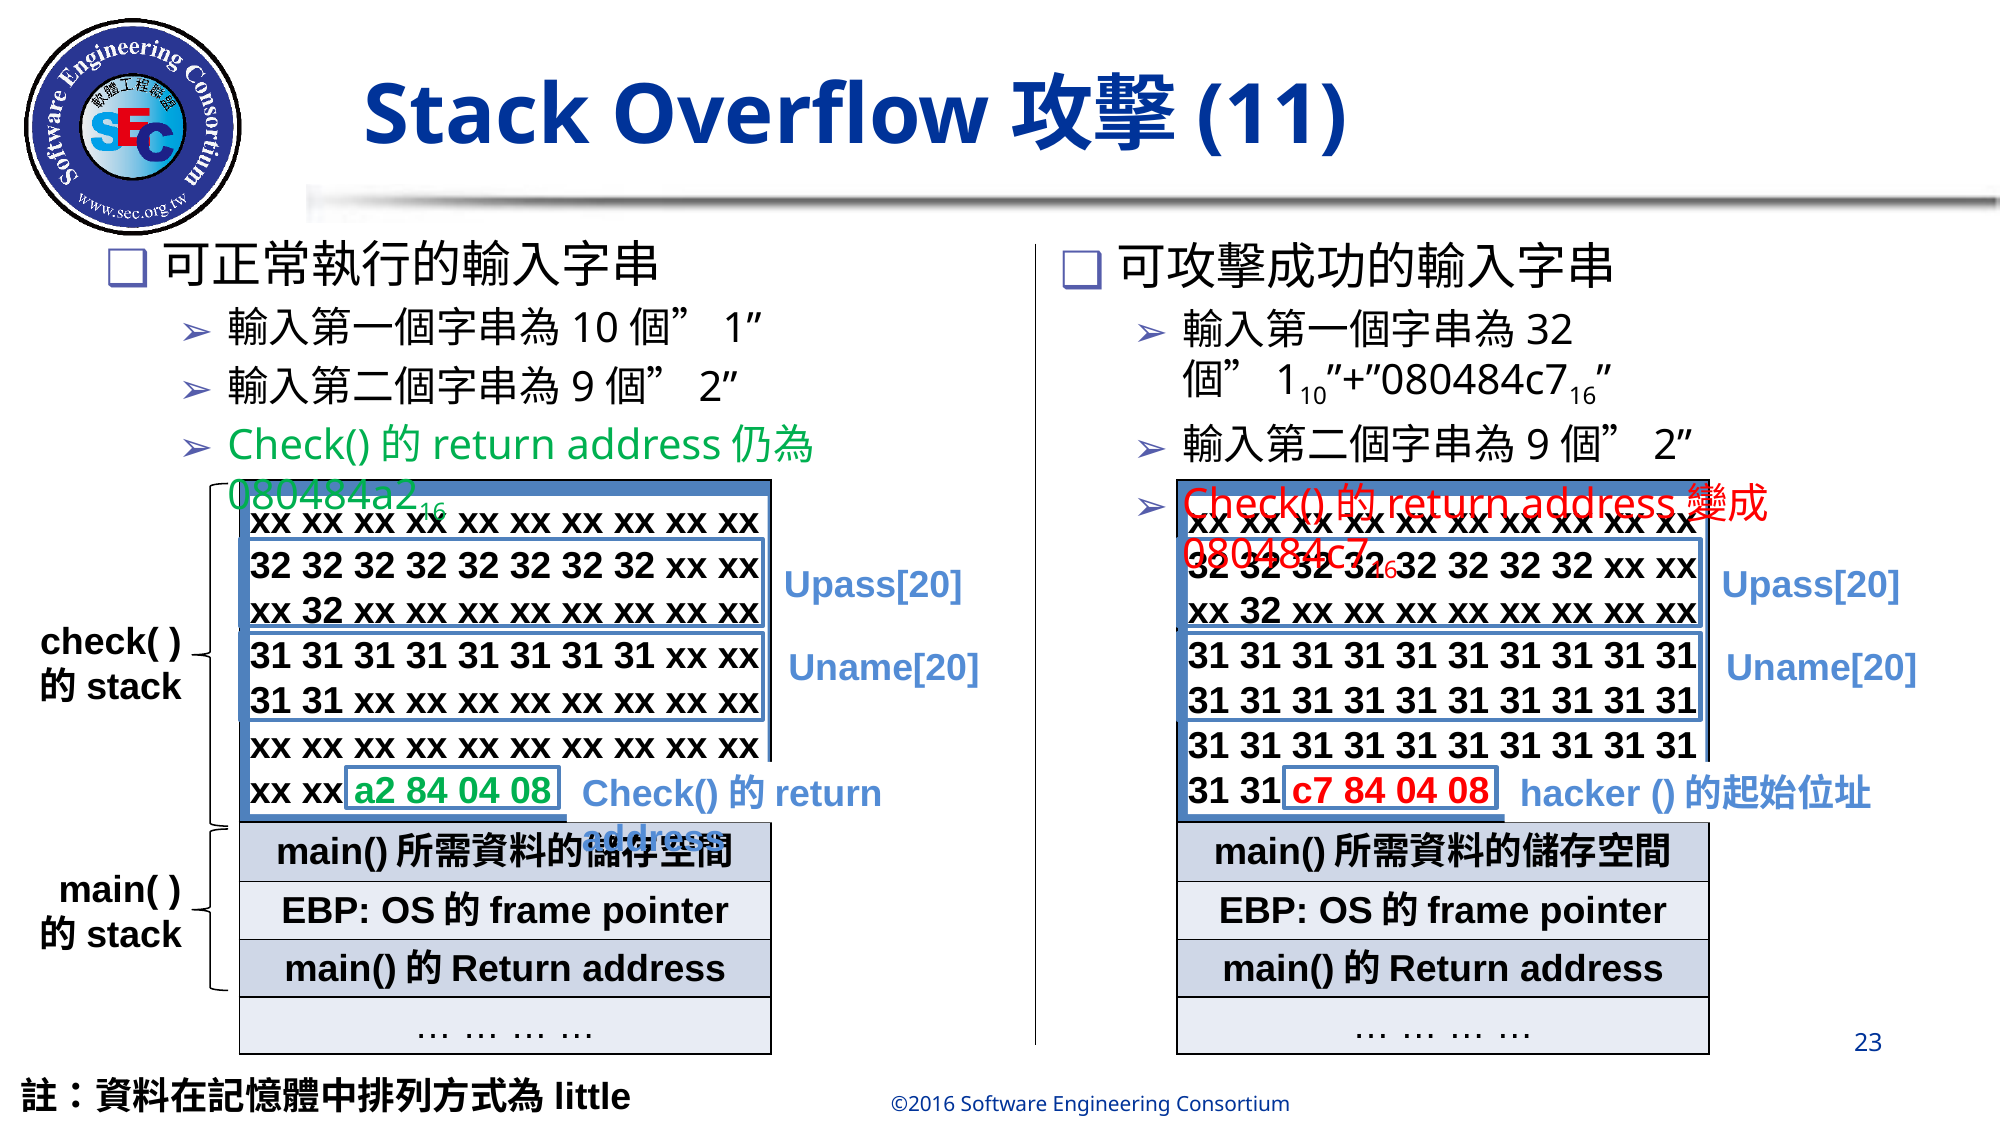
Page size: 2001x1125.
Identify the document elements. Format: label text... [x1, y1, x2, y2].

table_header [1178, 481, 1708, 552]
table_cell main()的Return address [240, 940, 770, 996]
table_cell EBP: OS的frame pointer [240, 882, 770, 939]
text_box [239, 632, 997, 720]
text_box xx xx xx xx xx xx xx xx xx xx 32 32 32 32 32 32 32 32 xx xx xx 32 xx xx xx xx xx xx xx xx 31 31 31 31 31 31 31 31 xx xx 31 31 xx xx xx xx xx xx xx xx xx xx xx xx xx xx xx xx xx xx xx xx a2 84 04 08 [250, 728, 768, 815]
text_box xx xx xx xx xx xx xx xx xx xx 32 32 32 32 32 32 32 32 xx xx xx 32 xx xx xx xx xx xx xx xx 31 31 31 31 31 31 31 31 xx xx 31 31 xx xx xx xx xx xx xx xx xx xx xx xx xx xx xx xx xx xx xx xx a2 84 04 08 [250, 496, 768, 537]
text_box check( ) 的stack [21, 609, 197, 716]
table_cell main()所需資料的儲存空間 [240, 823, 770, 881]
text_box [345, 761, 1031, 823]
table_cell … … … … [1178, 998, 1708, 1053]
text_box [1177, 632, 1701, 720]
text_box xx xx xx xx xx xx xx xx xx xx 32 32 32 32 32 32 32 32 xx xx xx 32 xx xx xx xx xx xx xx xx 31 31 31 31 31 31 31 31 31 31 31 31 31 31 31 31 31 31 31 31 31 31 31 31 31 31 31 31 31 31 31 31 c7 84 04 08 [1187, 496, 1706, 815]
slide_number ‹#› [1481, 1019, 1898, 1094]
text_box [239, 538, 980, 627]
table_header [1178, 626, 1187, 632]
picture [306, 184, 2000, 223]
table_cell EBP: OS的frame pointer [1178, 882, 1708, 939]
table_header [1178, 720, 1504, 821]
text_box [197, 828, 229, 991]
text_box [1177, 539, 1701, 626]
table_cell main()所需資料的儲存空間 [1178, 823, 1708, 881]
text_box main( ) 的stack [12, 857, 197, 964]
text_box [1283, 767, 1497, 808]
picture [0, 0, 265, 259]
text_box 可攻擊成功的輸入字串 輸入第一個字串為32個”110”+”080484c716” 輸入第二個字串為9個”2” Check()的return address變成080484c716 [1045, 227, 1991, 476]
text_box hacker ()的起始位址 [1504, 761, 1974, 823]
text_box 註：資料在記憶體中排列方式為little endian [5, 1064, 773, 1125]
title Stack Overflow攻擊(11) [348, 42, 2000, 179]
table_cell main()的Return address [1178, 940, 1708, 996]
table_header [240, 481, 770, 537]
text_box Upass[20] [1706, 552, 1917, 614]
text_box 可正常執行的輸入字串 輸入第一個字串為10個”1” 輸入第二個字串為9個”2” Check()的return address仍為080484a216 [90, 225, 1036, 474]
text_box [197, 483, 229, 827]
table_cell … … … … [240, 998, 770, 1053]
table_header [240, 727, 340, 821]
text_box Uname[20] [1709, 635, 1934, 697]
